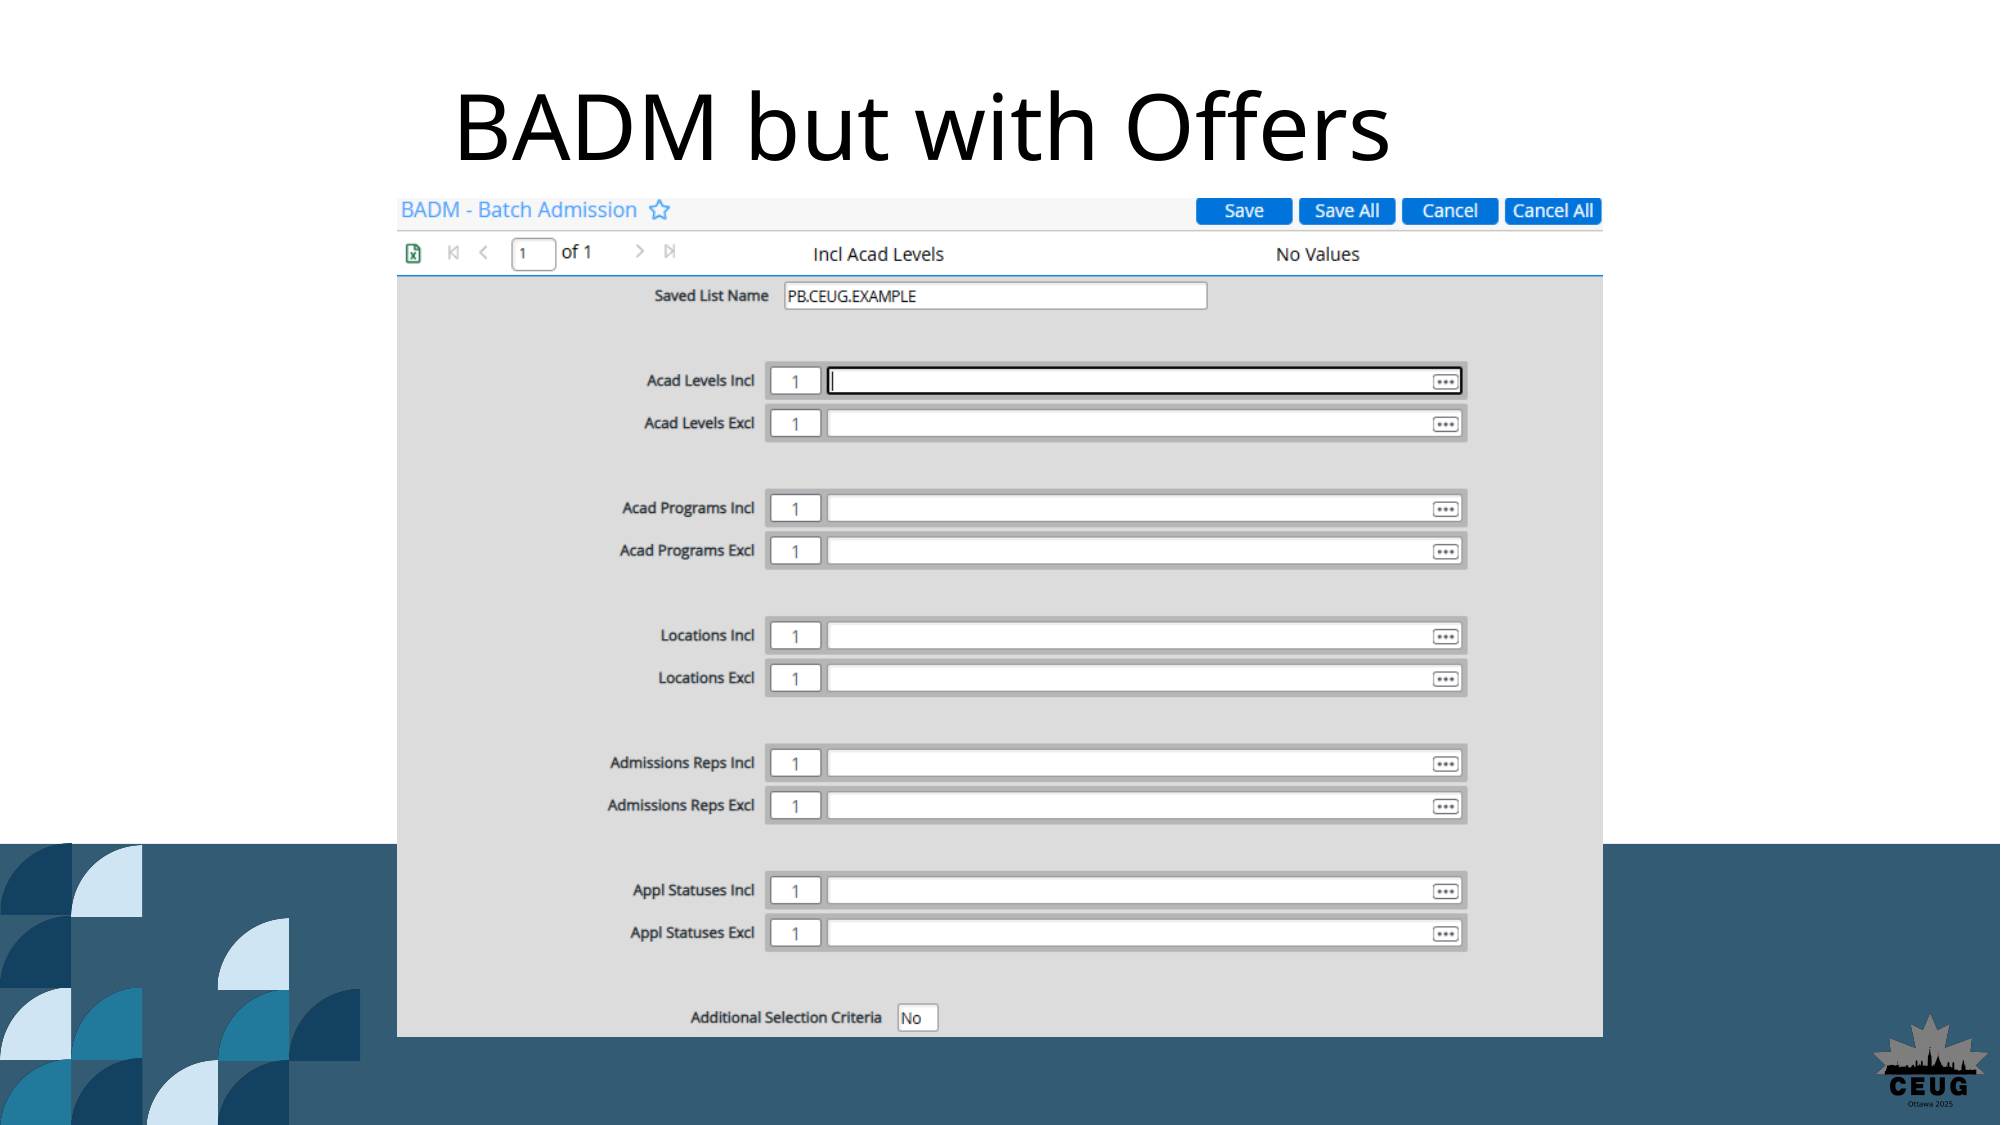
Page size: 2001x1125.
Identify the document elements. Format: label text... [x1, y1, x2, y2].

picture [1872, 1013, 1989, 1110]
picture [396, 197, 1604, 1038]
picture [146, 918, 361, 1125]
title BADM but with Offers [74, 63, 1772, 199]
picture [0, 843, 143, 1125]
